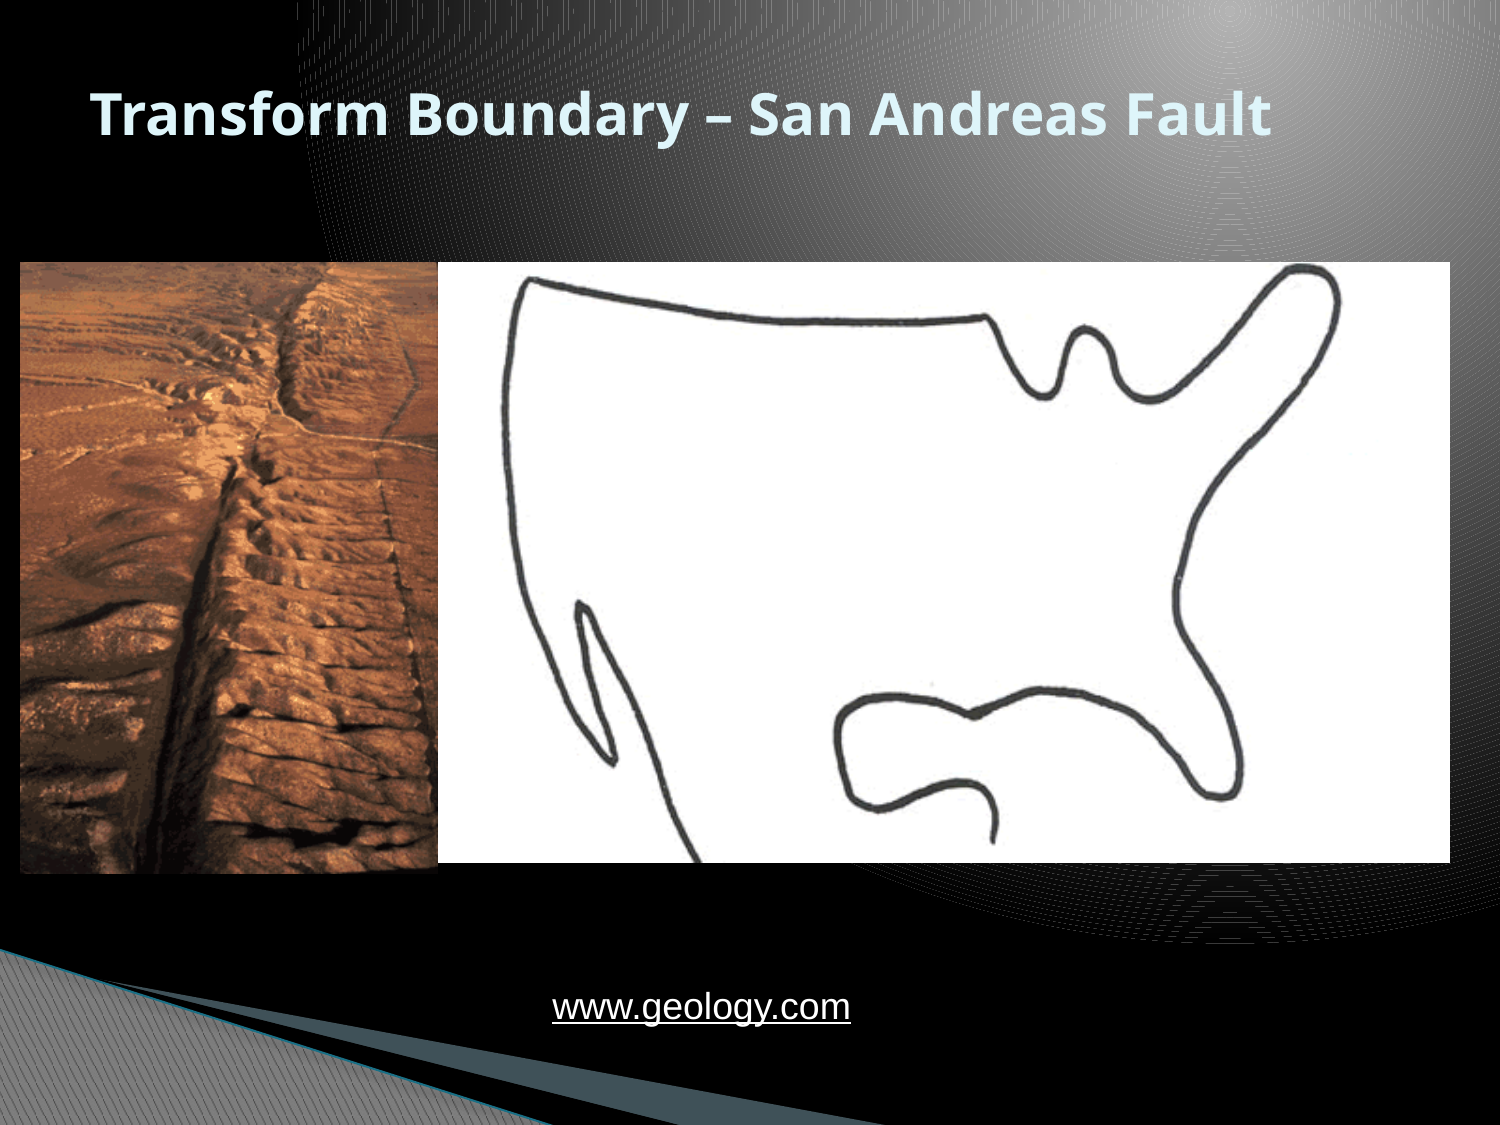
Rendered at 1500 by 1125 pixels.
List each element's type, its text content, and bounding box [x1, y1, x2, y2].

text_box www.geology.com [537, 974, 938, 1035]
picture [0, 952, 543, 1125]
title Transform Boundary – San Andreas Fault [75, 37, 1425, 188]
picture [19, 262, 1451, 874]
